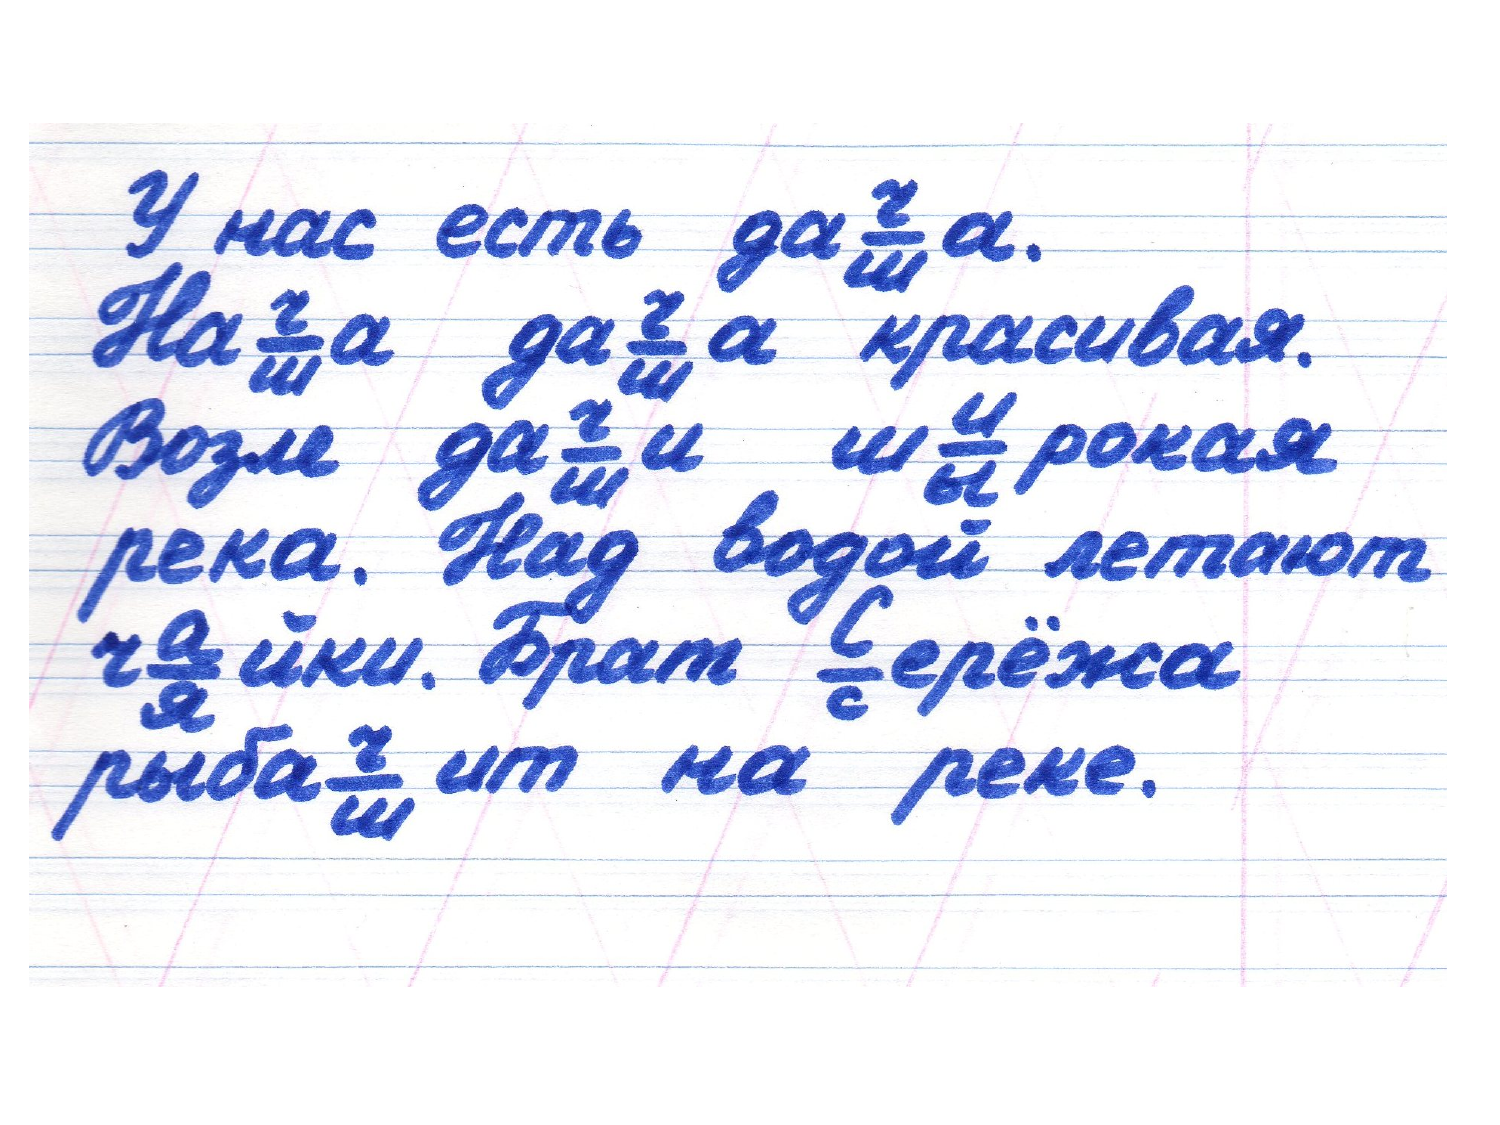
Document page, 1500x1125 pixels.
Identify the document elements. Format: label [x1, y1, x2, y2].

picture [29, 123, 1447, 987]
